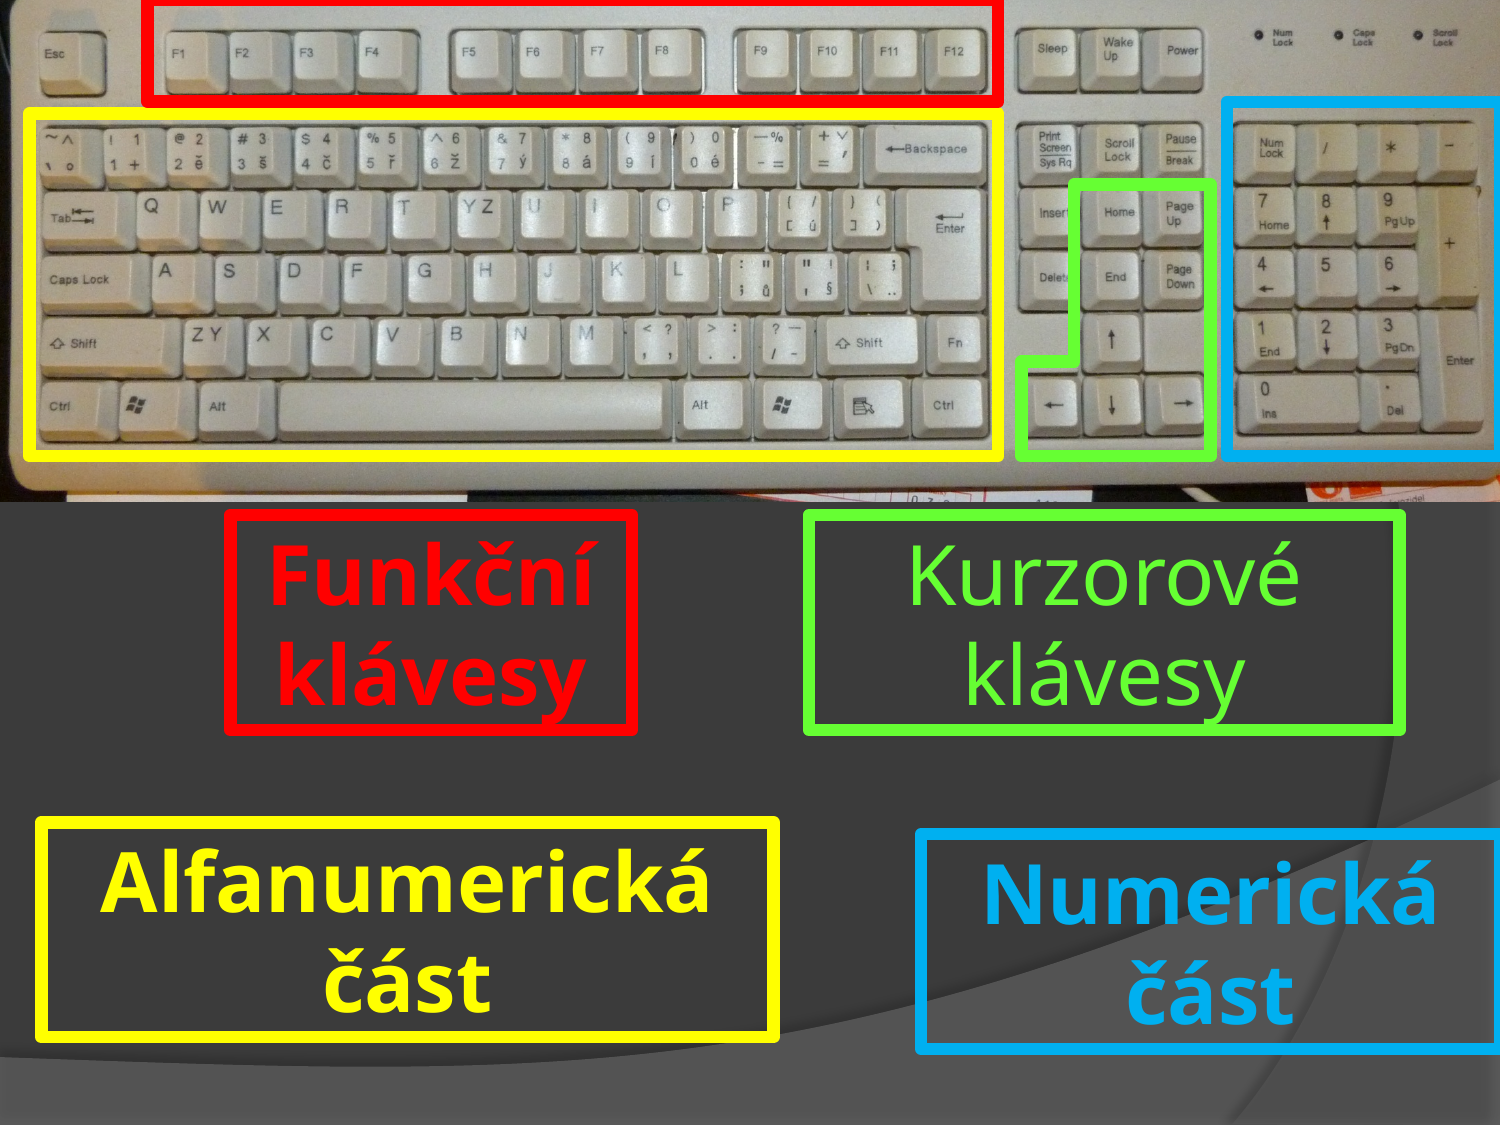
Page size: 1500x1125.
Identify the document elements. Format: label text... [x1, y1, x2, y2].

picture [0, 0, 1500, 502]
text_box Alfanumerická část [41, 822, 774, 1037]
text_box Numerická část [921, 834, 1500, 1049]
text_box Funkční klávesy [230, 515, 632, 730]
picture [1234, 109, 1493, 449]
text_box Kurzorové klávesy [809, 515, 1400, 730]
